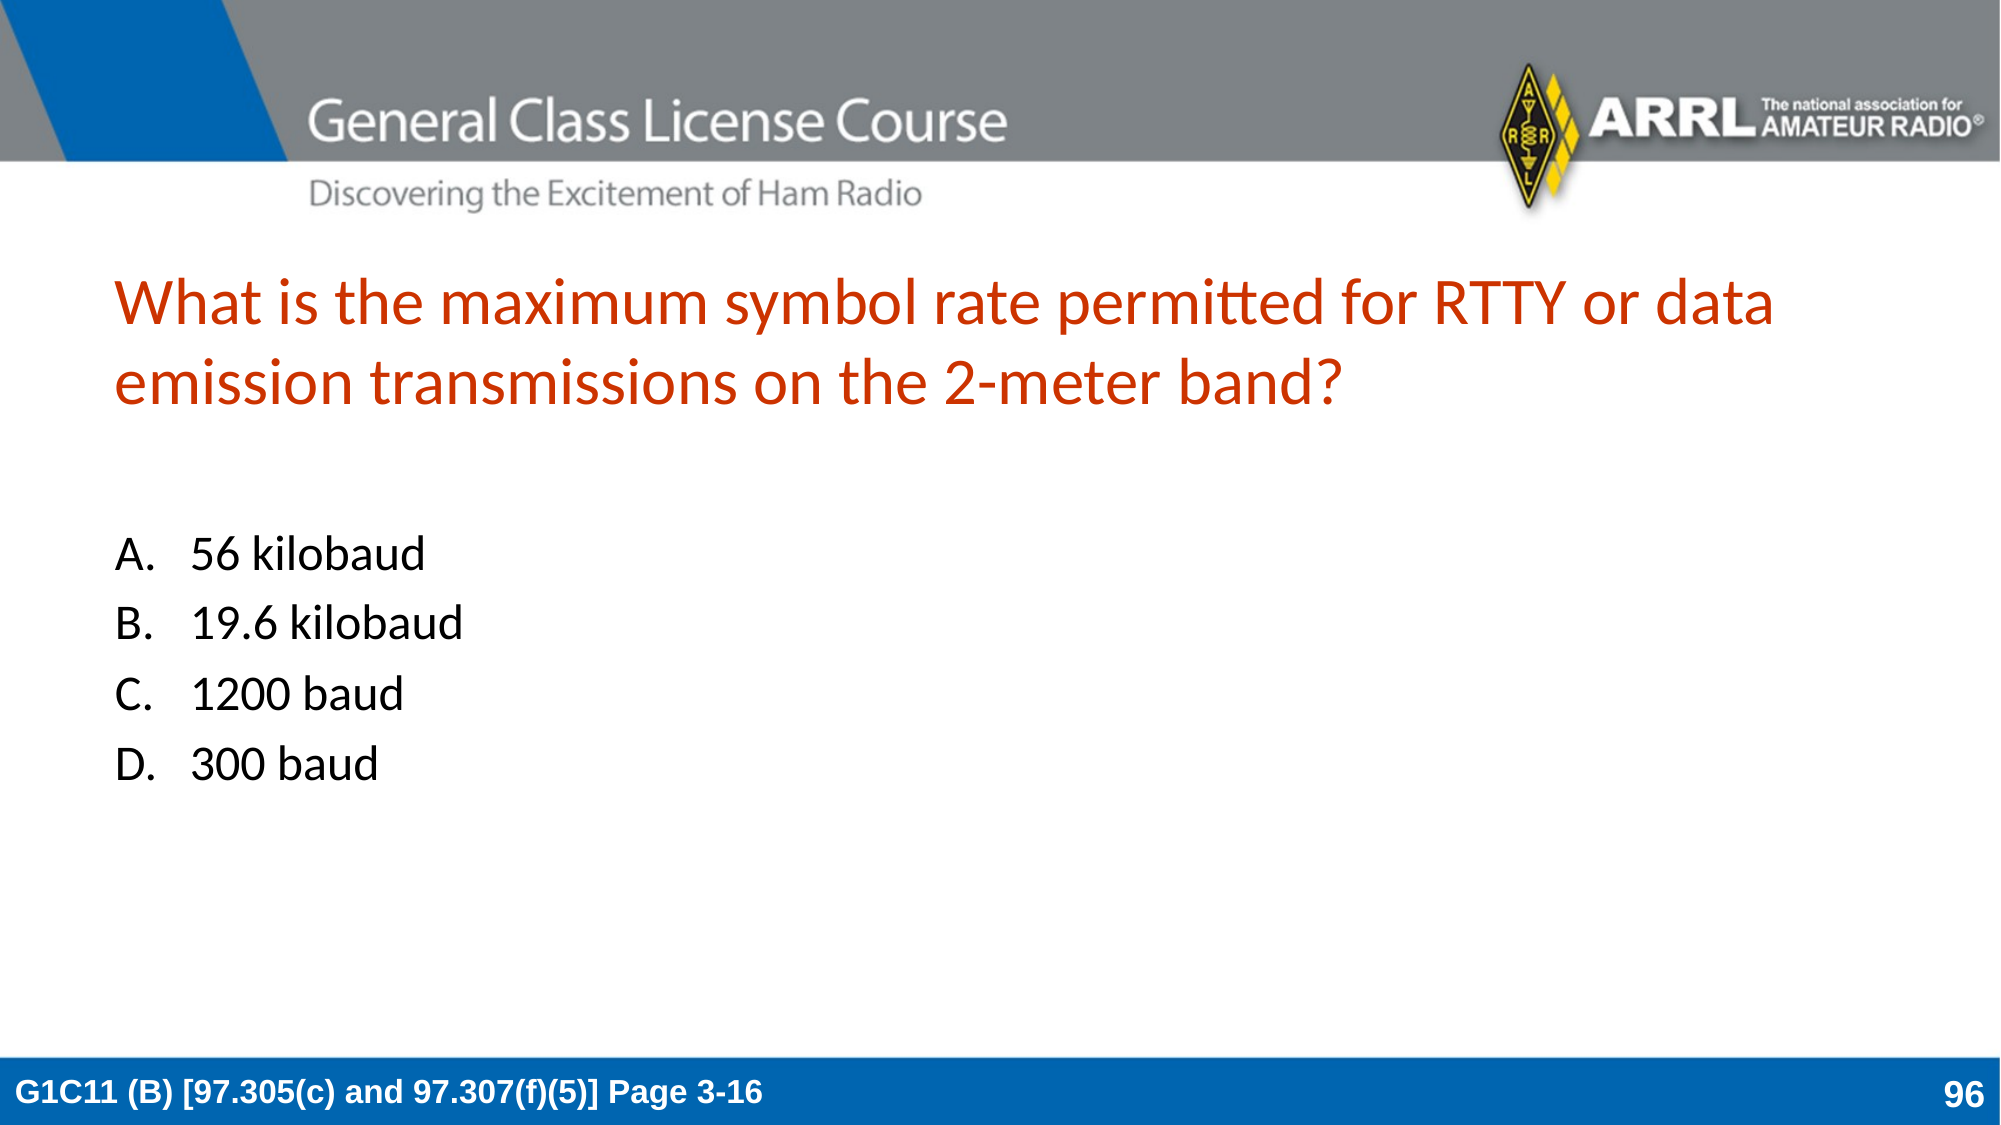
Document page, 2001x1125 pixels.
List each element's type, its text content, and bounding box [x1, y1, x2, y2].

text_box G1C11 (B) [97.305(c) and 97.307(f)(5)] Page 3-16 [0, 1062, 1313, 1118]
picture [0, 0, 2001, 1125]
text_box 96 [1875, 1062, 2000, 1123]
list 56 kilobaud 19.6 kilobaud 1200 baud 300 baud [99, 512, 1900, 1005]
title What is the maximum symbol rate permitted for RTTY or data emission transmissions on the 2-meter band? [99, 249, 1900, 388]
